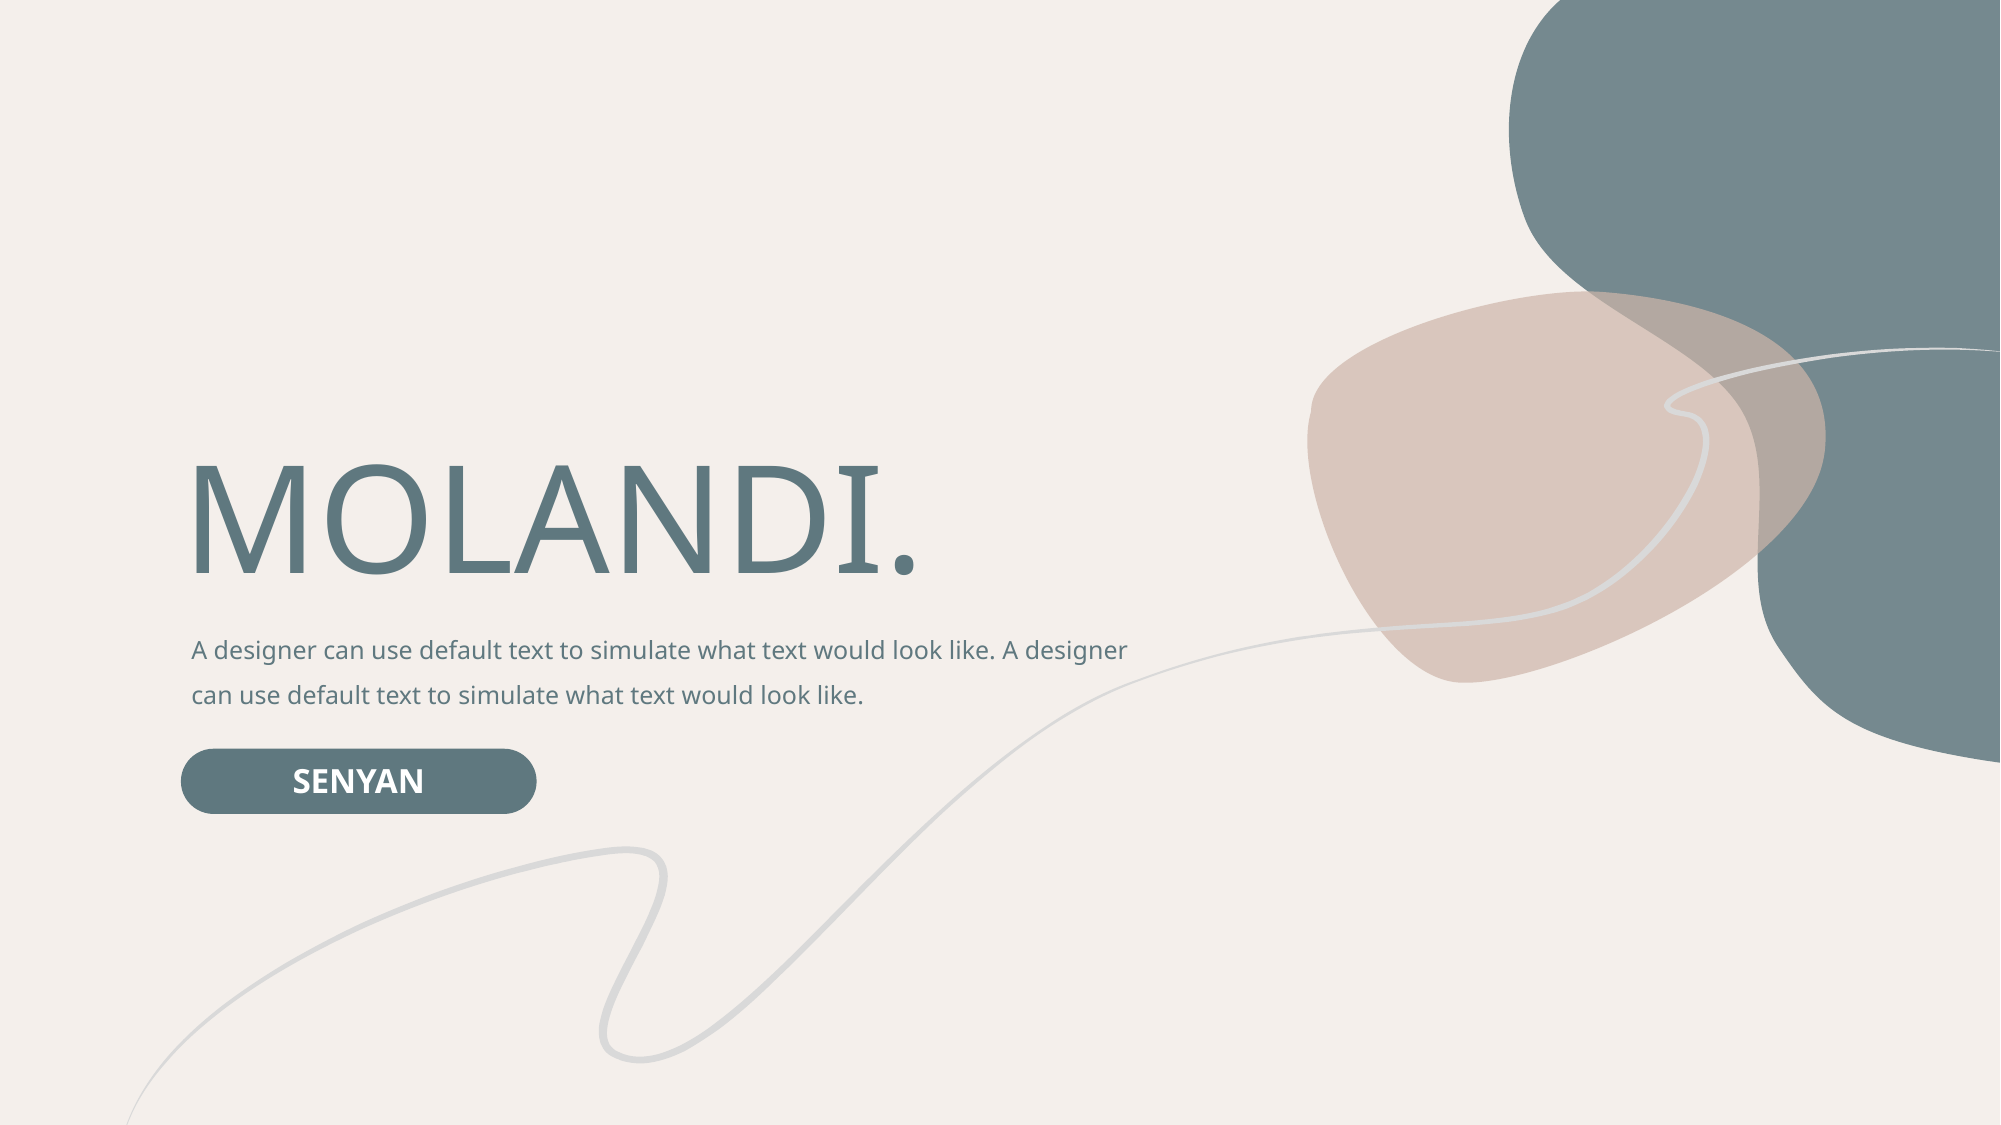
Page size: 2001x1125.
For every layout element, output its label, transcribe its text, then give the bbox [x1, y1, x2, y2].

text_box [1306, 290, 1796, 627]
text_box [1168, 347, 2000, 671]
text_box [1756, 350, 2000, 764]
text_box [179, 747, 538, 815]
text_box A designer can use default text to simulate what text would look like. A designer can use default text to simulate what text would look like. [176, 612, 1168, 717]
text_box [1380, 363, 1827, 684]
text_box [126, 717, 1066, 1125]
text_box MOLANDI. [167, 415, 1088, 611]
text_box SENYAN [277, 752, 440, 808]
text_box [1507, 0, 2000, 359]
